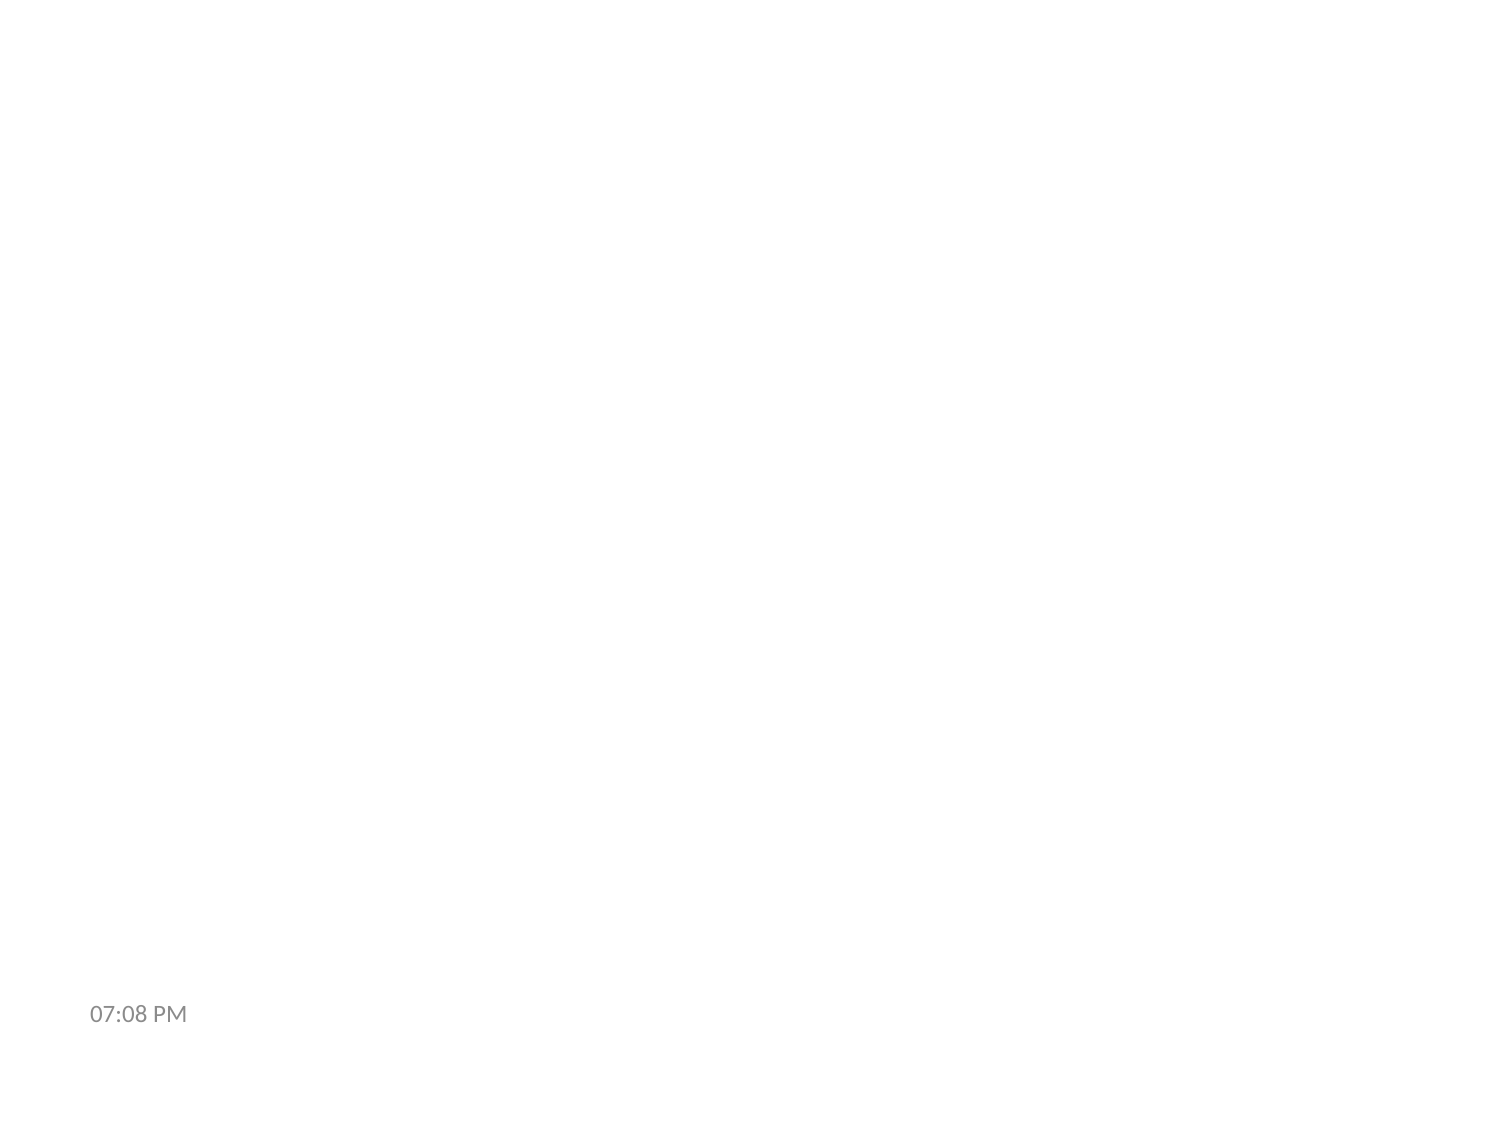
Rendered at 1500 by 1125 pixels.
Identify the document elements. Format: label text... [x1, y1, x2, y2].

text_box 3:35 PM [75, 982, 425, 1043]
